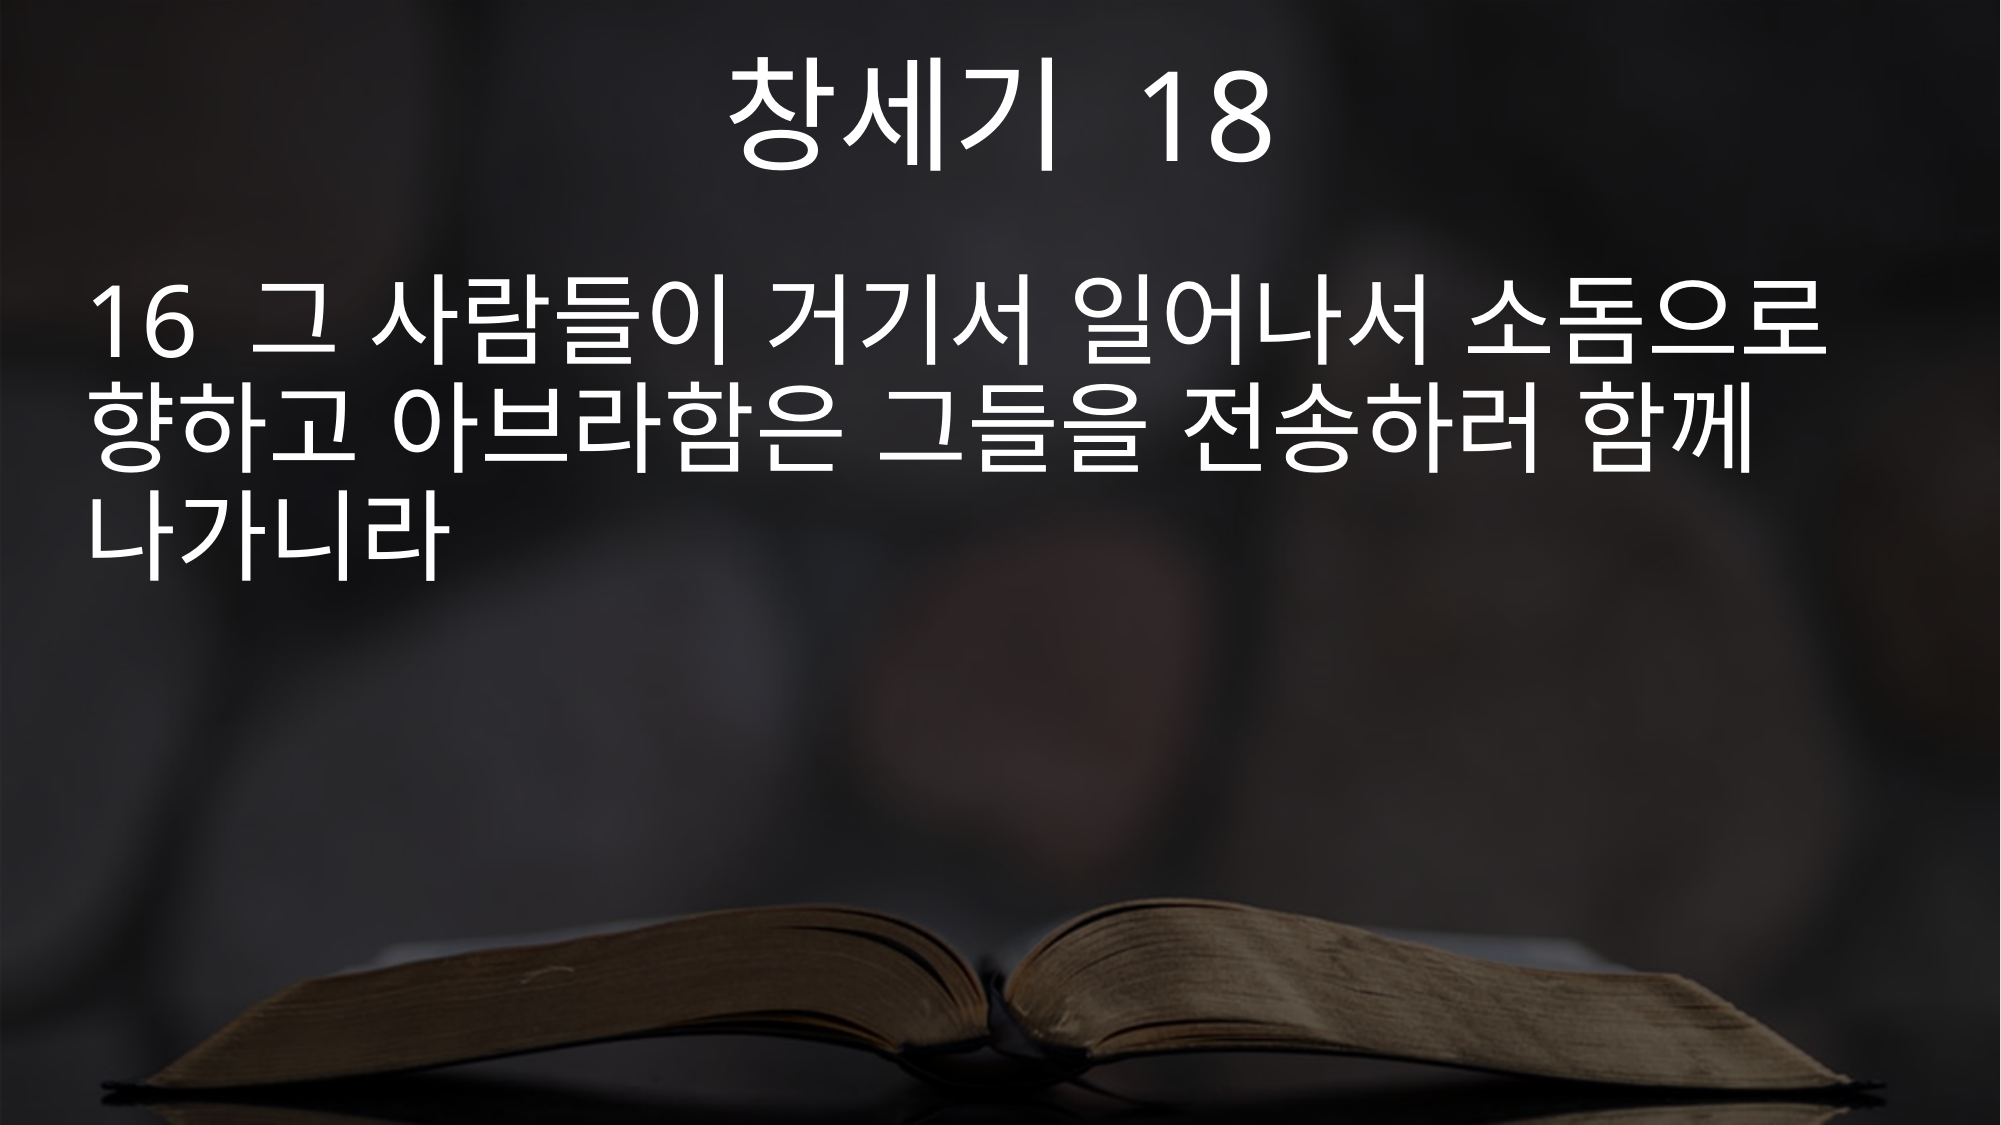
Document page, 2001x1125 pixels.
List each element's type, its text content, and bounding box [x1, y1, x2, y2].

picture [0, 0, 2001, 1125]
footer 창세기 18 [0, 32, 2000, 192]
list 16 그 사람들이 거기서 일어나서 소돔으로 향하고 아브라함은 그들을 전송하러 함께 나가니라 [69, 263, 1953, 423]
